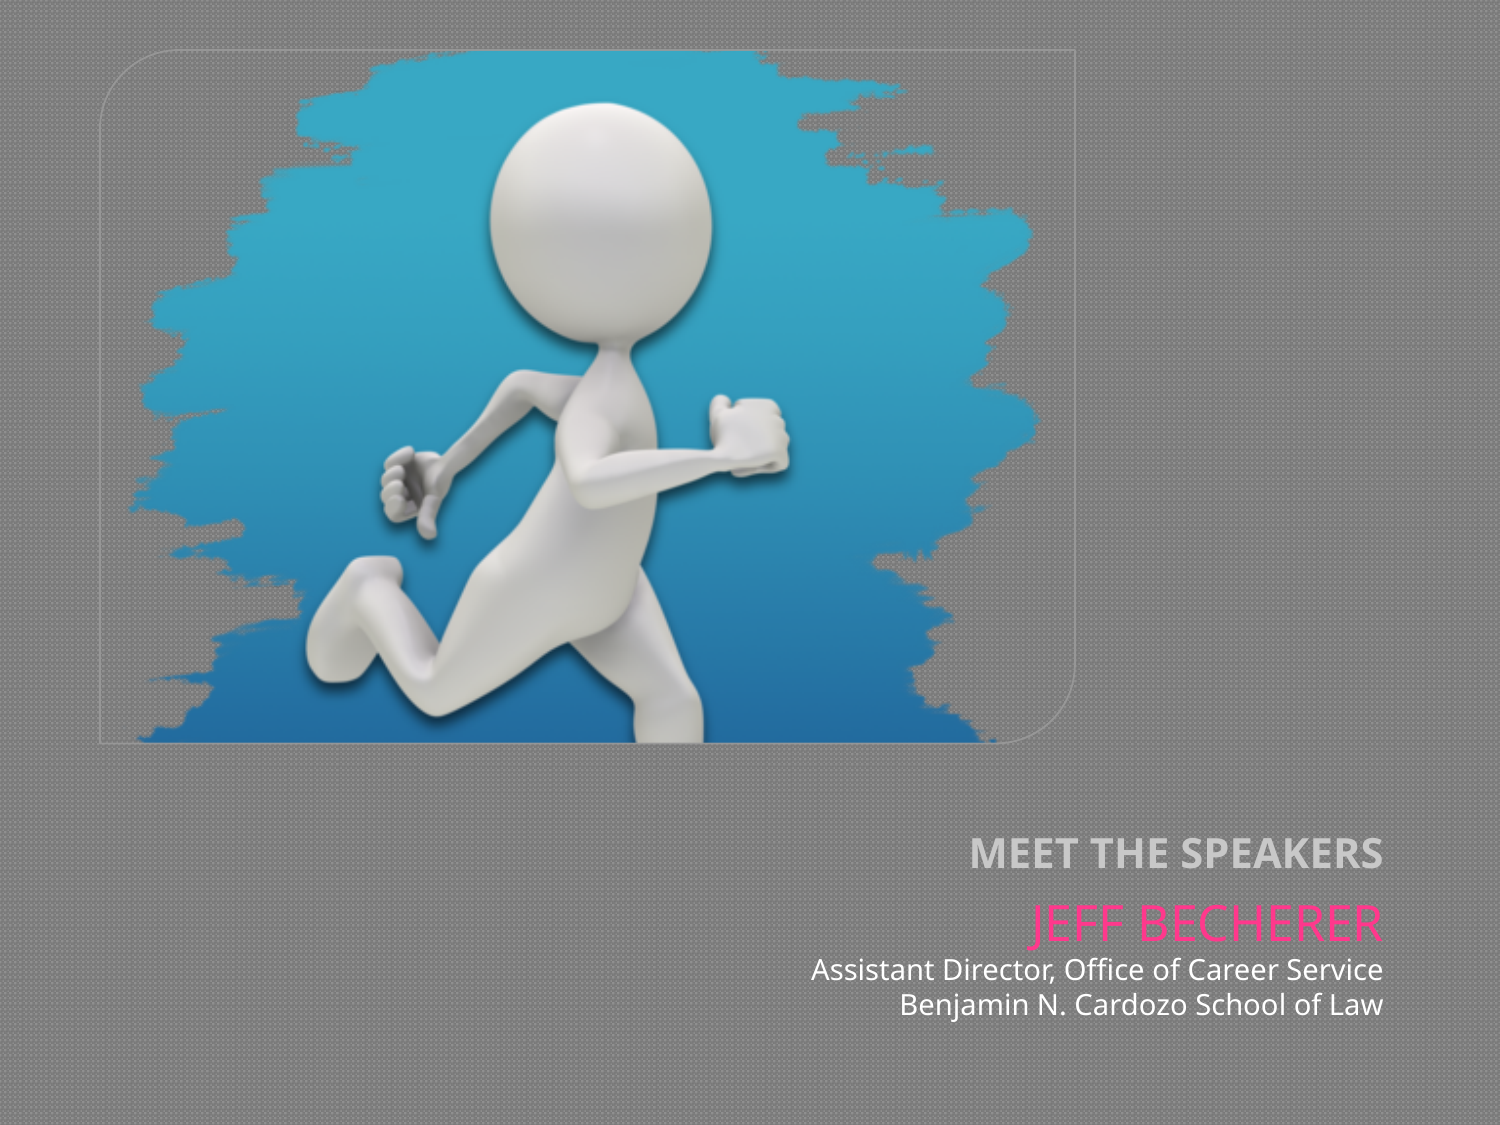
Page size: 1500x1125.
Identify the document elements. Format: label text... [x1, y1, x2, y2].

picture [99, 49, 1076, 744]
list Jeff Becherer Assistant Director, Office of Career Service Benjamin N. Cardozo School of Law [498, 883, 1399, 1034]
title Meet the speakers [498, 774, 1399, 883]
